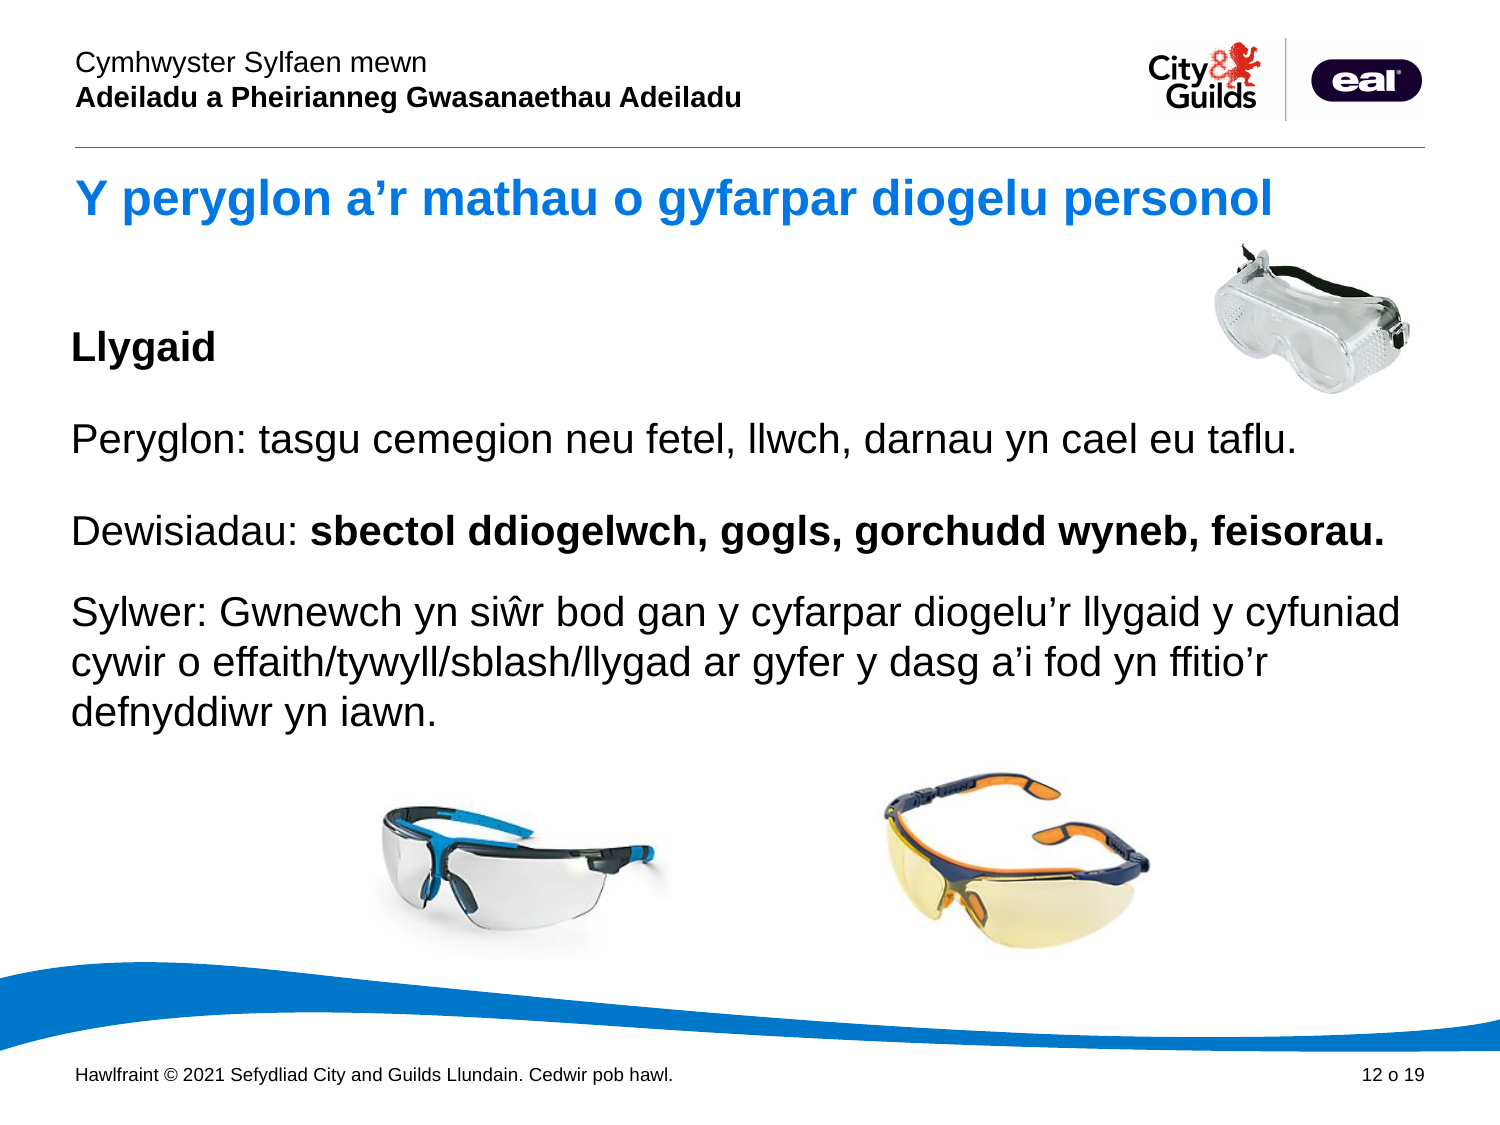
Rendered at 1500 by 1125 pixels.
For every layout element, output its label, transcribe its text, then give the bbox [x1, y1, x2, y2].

picture [867, 758, 1170, 960]
picture [1206, 243, 1421, 398]
picture [1149, 38, 1422, 121]
list Llygaid Peryglon: tasgu cemegion neu fetel, llwch, darnau yn cael eu taflu. Dewisiadau: sbectol ddiogelwch, gogls, gorchudd wyneb, feisorau. Sylwer: Gwnewch yn siŵr bod gan y cyfarpar diogelu’r llygaid y cyfuniad cywir o effaith/tywyll/sblash/llygad ar gyfer y dasg a’i fod yn ffitio’r defnyddiwr yn iawn. [70, 319, 1421, 1017]
title Y peryglon a’r mathau o gyfarpar diogelu personol [74, 165, 1426, 229]
picture [359, 758, 690, 960]
